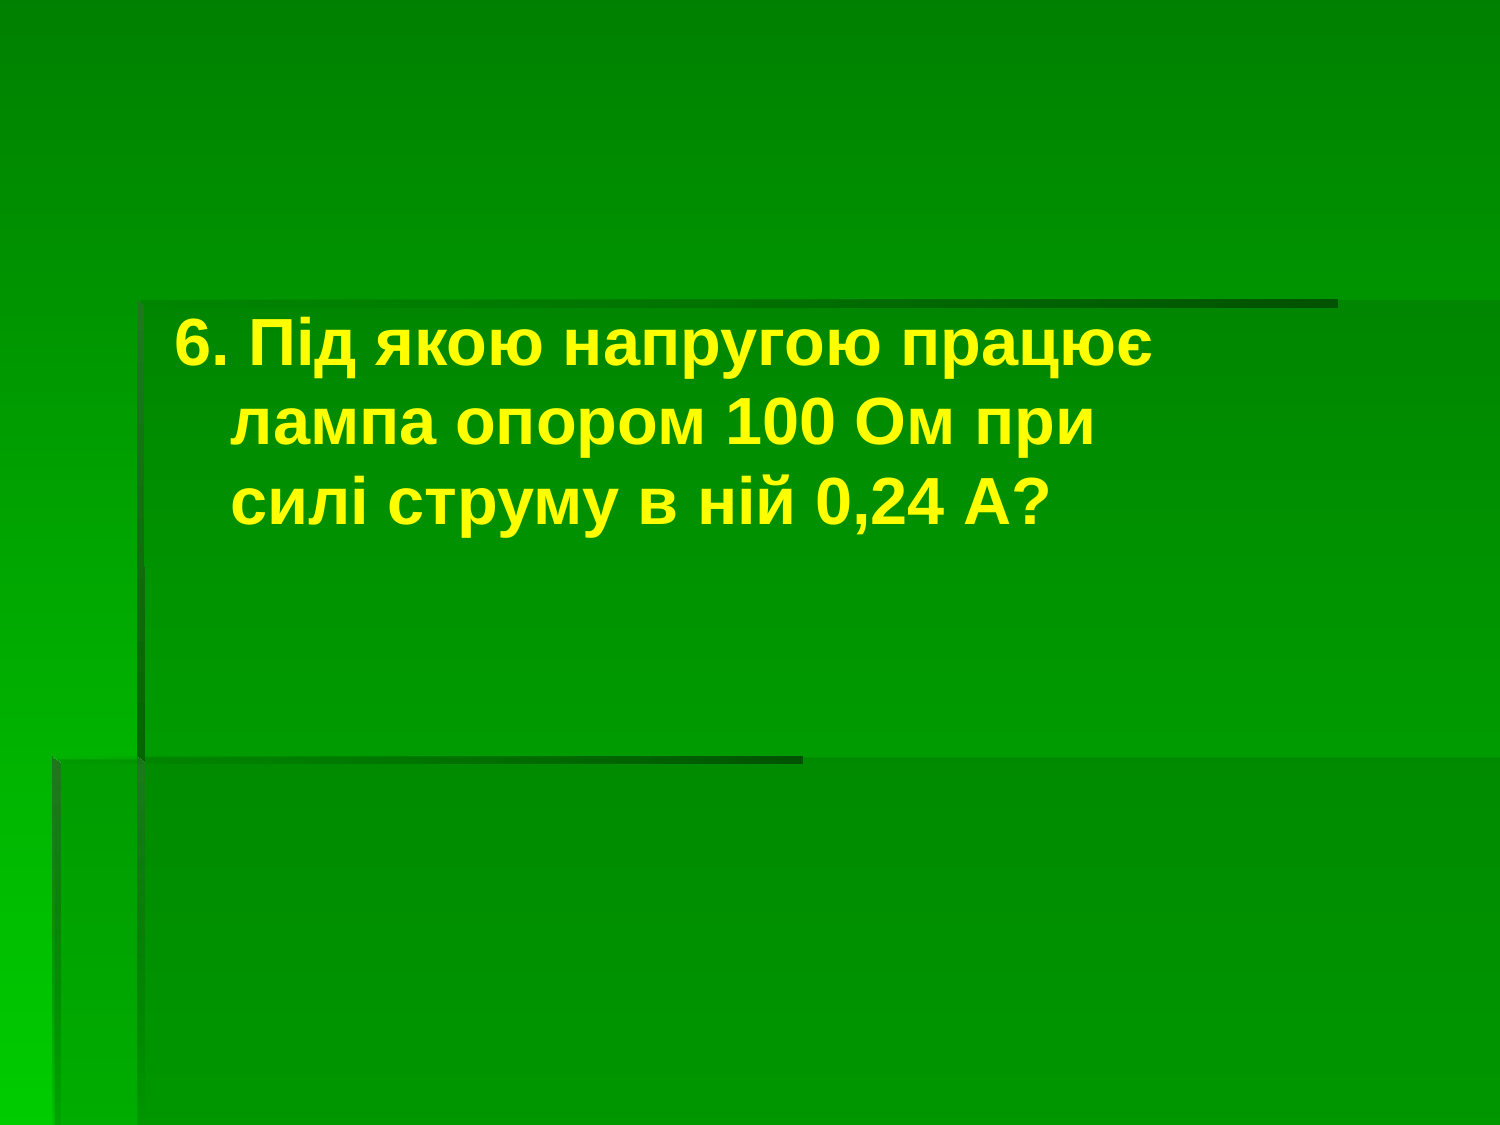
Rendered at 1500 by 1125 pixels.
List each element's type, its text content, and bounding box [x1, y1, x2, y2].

list 6. Під якою напругою працює лампа опором 100 Ом при силі струму в ній 0,24 А? [159, 290, 1188, 802]
